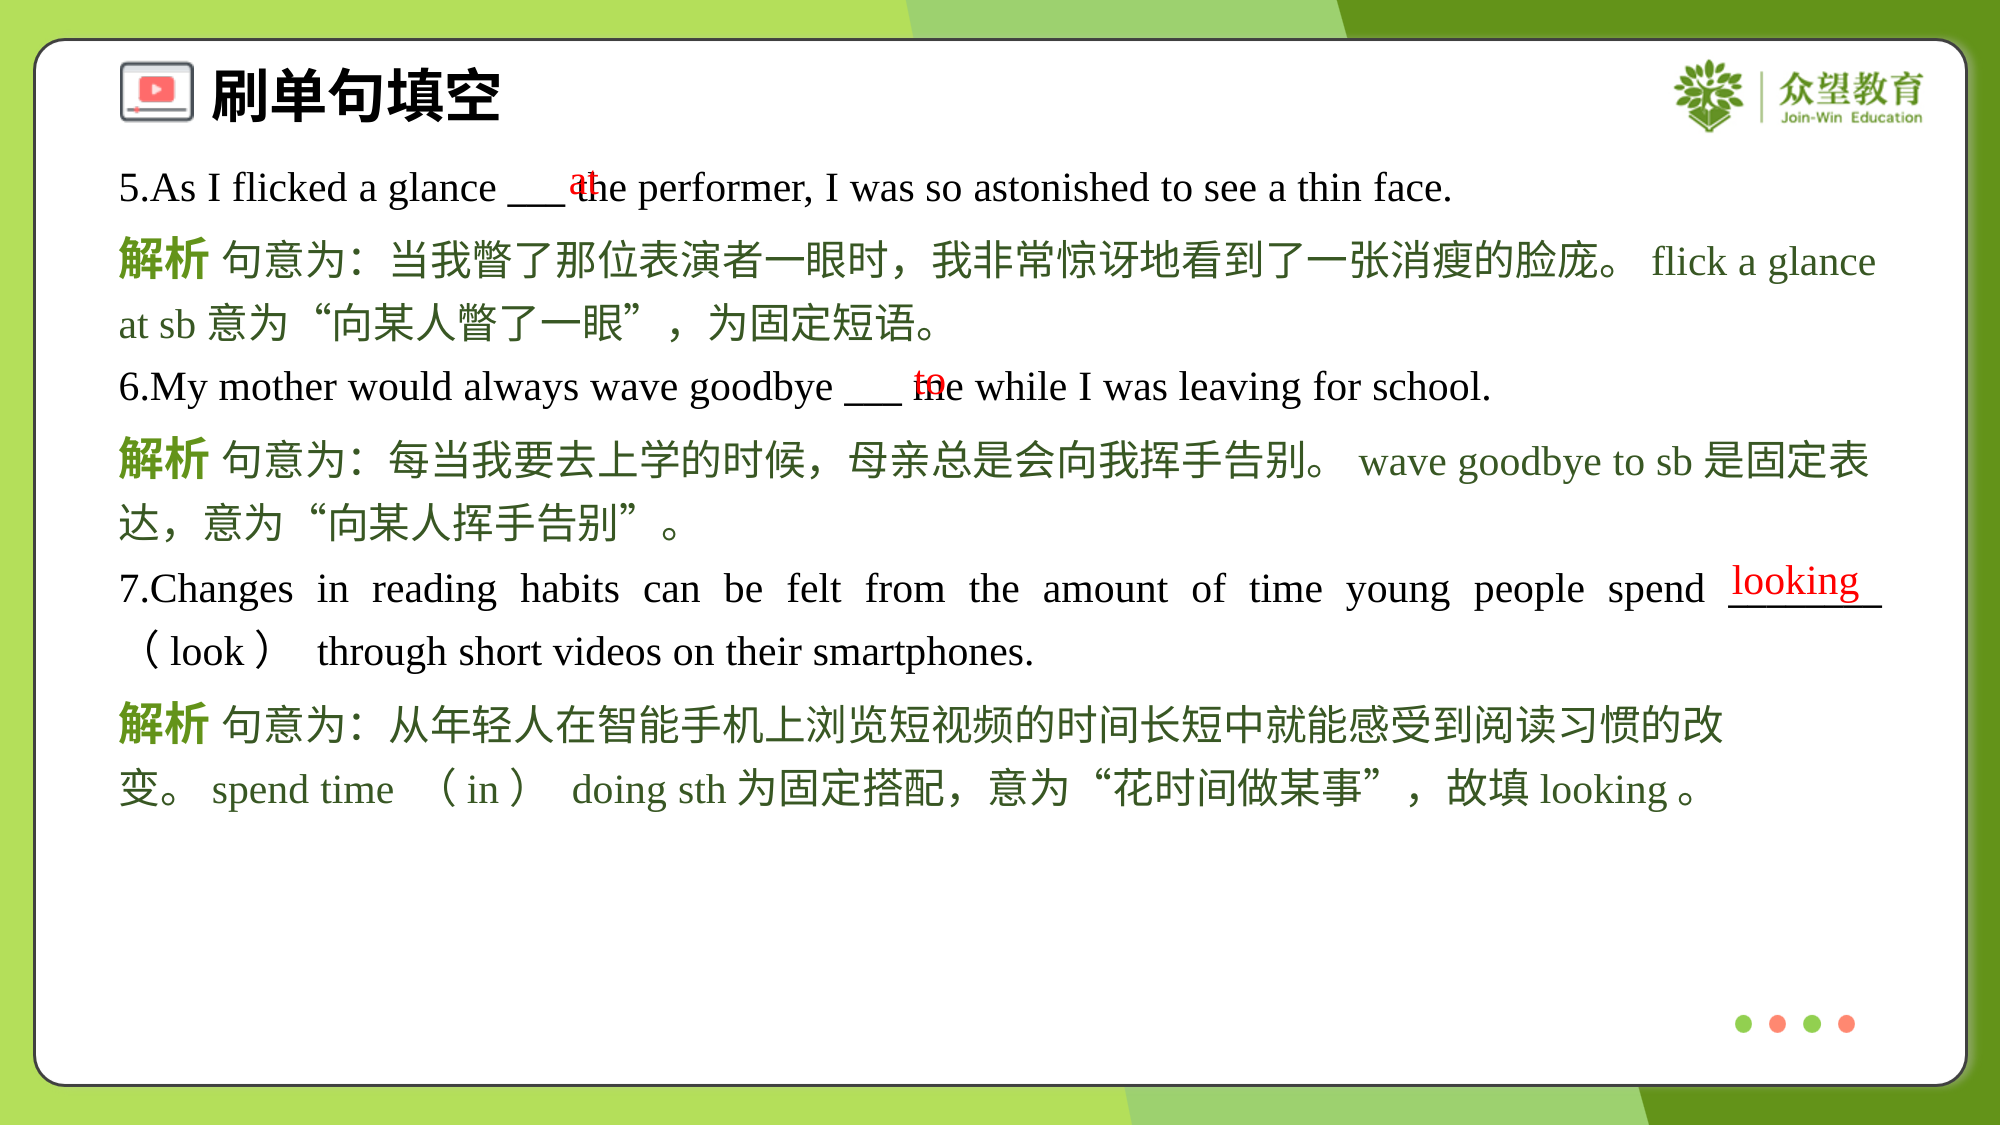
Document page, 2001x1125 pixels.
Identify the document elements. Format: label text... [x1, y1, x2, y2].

text_box 解析 句意为：从年轻人在智能手机上浏览短视频的时间长短中就能感受到阅读习惯的改变。spend time （in） doing sth为固定搭配，意为“花时间做某事”，故填looking。 [118, 680, 1883, 807]
text_box at [564, 140, 604, 199]
text_box looking [1727, 540, 1865, 598]
text_box 7.Changes in reading habits can be felt from the amount of time young people spend ________ （look） through short videos on their smartphones. [118, 548, 1883, 669]
text_box to [909, 339, 951, 398]
picture [0, 0, 2000, 1125]
text_box 6.My mother would always wave goodbye ___ me while I was leaving for school. [118, 346, 1883, 404]
text_box 解析 句意为：当我瞥了那位表演者一眼时，我非常惊讶地看到了一张消瘦的脸庞。flick a glance at sb意为“向某人瞥了一眼”，为固定短语。 [118, 215, 1883, 342]
text_box 5.As I flicked a glance ___ the performer, I was so astonished to see a thin face. [118, 146, 1883, 204]
text_box 解析 句意为：每当我要去上学的时候，母亲总是会向我挥手告别。wave goodbye to sb是固定表达，意为“向某人挥手告别”。 [118, 415, 1883, 543]
